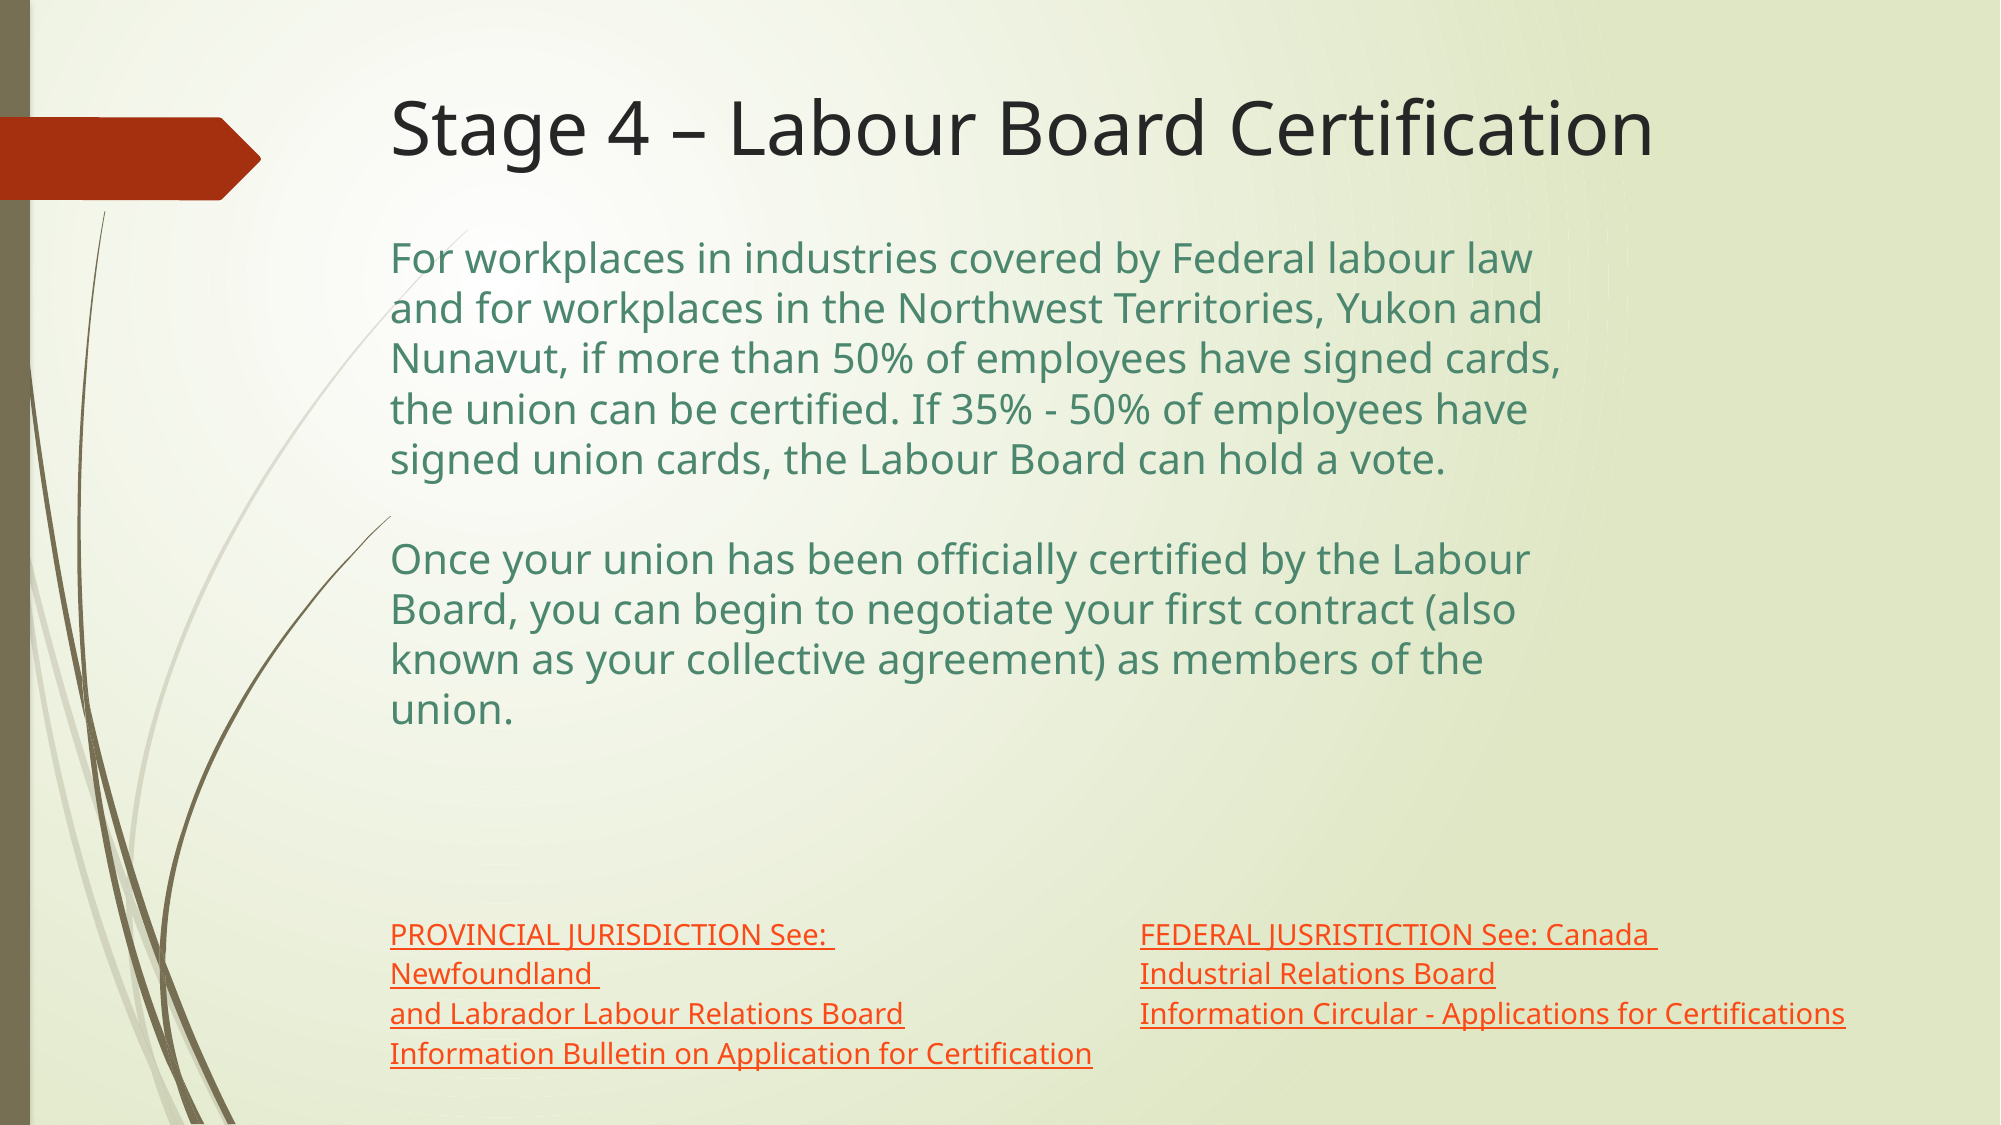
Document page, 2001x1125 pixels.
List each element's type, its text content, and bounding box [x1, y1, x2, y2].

text_box For workplaces in industries covered by Federal labour law and for workplaces in the Northwest Territories, Yukon and Nunavut, if more than 50% of employees have signed cards, the union can be certified. If 35% - 50% of employees have signed union cards, the Labour Board can hold a vote. Once your union has been officially certified by the Labour Board, you can begin to negotiate your first contract (also known as your collective agreement) as members of the union. [374, 224, 1588, 740]
title Stage 4 – Labour Board Certification [375, 73, 1837, 284]
text_box FEDERAL JUSRISTICTION See: Canada Industrial Relations Board Information Circular - Applications for Certifications [1124, 908, 1875, 1043]
text_box PROVINCIAL JURISDICTION See: Newfoundland and Labrador Labour Relations Board Information Bulletin on Application for Certification [374, 908, 1125, 1083]
